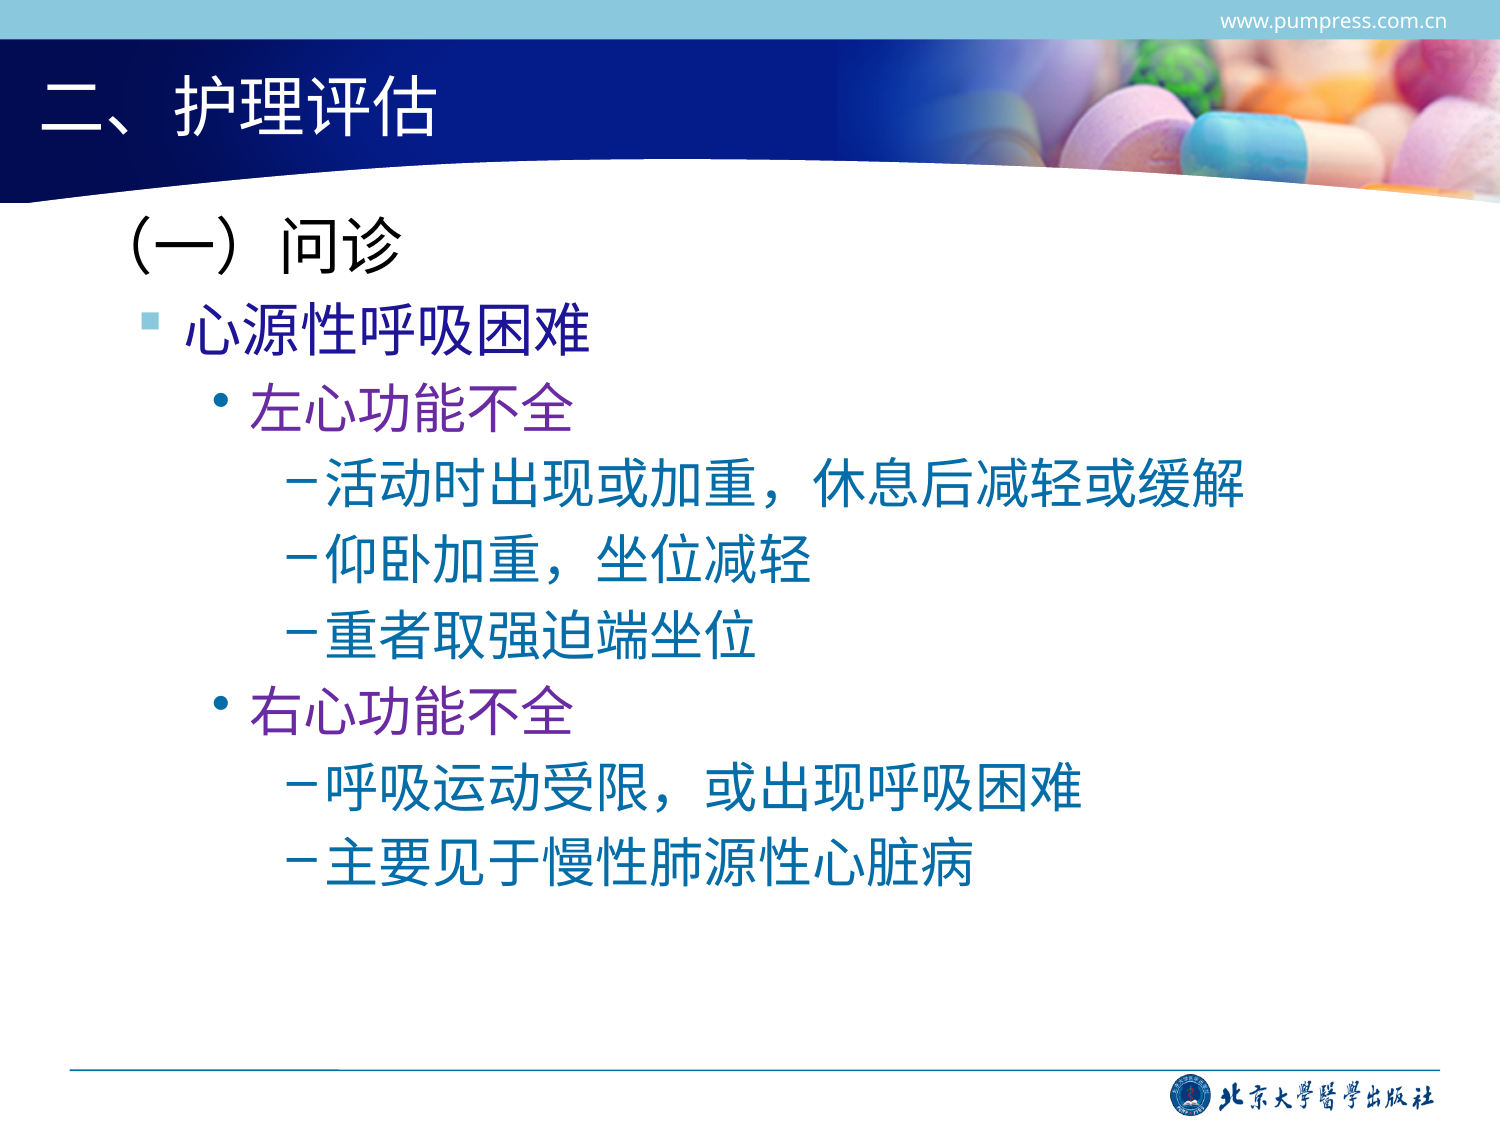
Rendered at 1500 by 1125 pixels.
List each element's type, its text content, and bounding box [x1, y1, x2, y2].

list （一）问诊 心源性呼吸困难 左心功能不全 活动时出现或加重，休息后减轻或缓解 仰卧加重，坐位减轻 重者取强迫端坐位 右心功能不全 呼吸运动受限，或出现呼吸困难 主要见于慢性肺源性心脏病 [46, 198, 1460, 1000]
picture [1170, 1074, 1436, 1118]
slide_number www.pumpress.com.cn [1024, 0, 1463, 38]
title 二、护理评估 [23, 58, 1349, 152]
picture [0, 40, 1500, 203]
